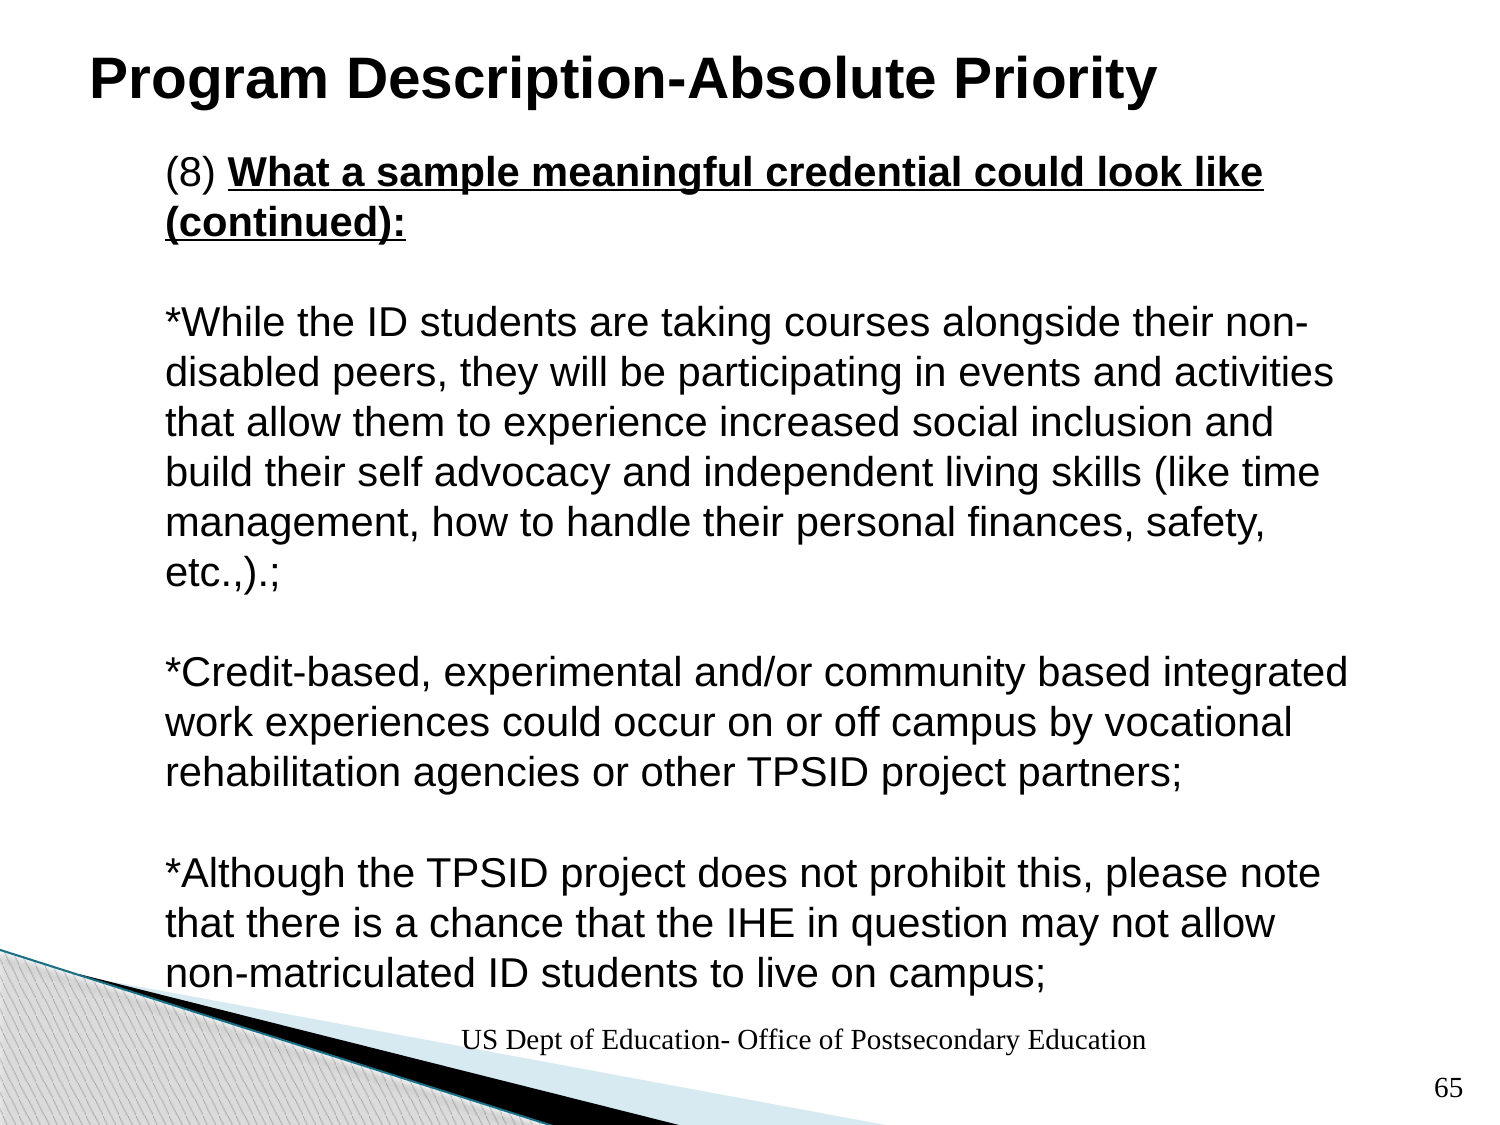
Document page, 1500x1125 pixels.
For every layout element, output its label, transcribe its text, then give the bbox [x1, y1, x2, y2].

slide_number 65 [1418, 1051, 1479, 1112]
title Program Description-Absolute Priority [75, 12, 1338, 139]
footer US Dept of Education- Office of Postsecondary Education [387, 1025, 1163, 1063]
list (8) What a sample meaningful credential could look like (continued): *While the ID students are taking courses alongside their non-disabled peers, they will be participating in events and activities that allow them to experience increased social inclusion and build their self advocacy and independent living skills (like time management, how to handle their personal finances, safety, etc.,).; *Credit-based, experimental and/or community based integrated work experiences could occur on or off campus by vocational rehabilitation agencies or other TPSID project partners; *Although the TPSID project does not prohibit this, please note that there is a chance that the IHE in question may not allow non-matriculated ID students to live on campus; [150, 87, 1375, 913]
